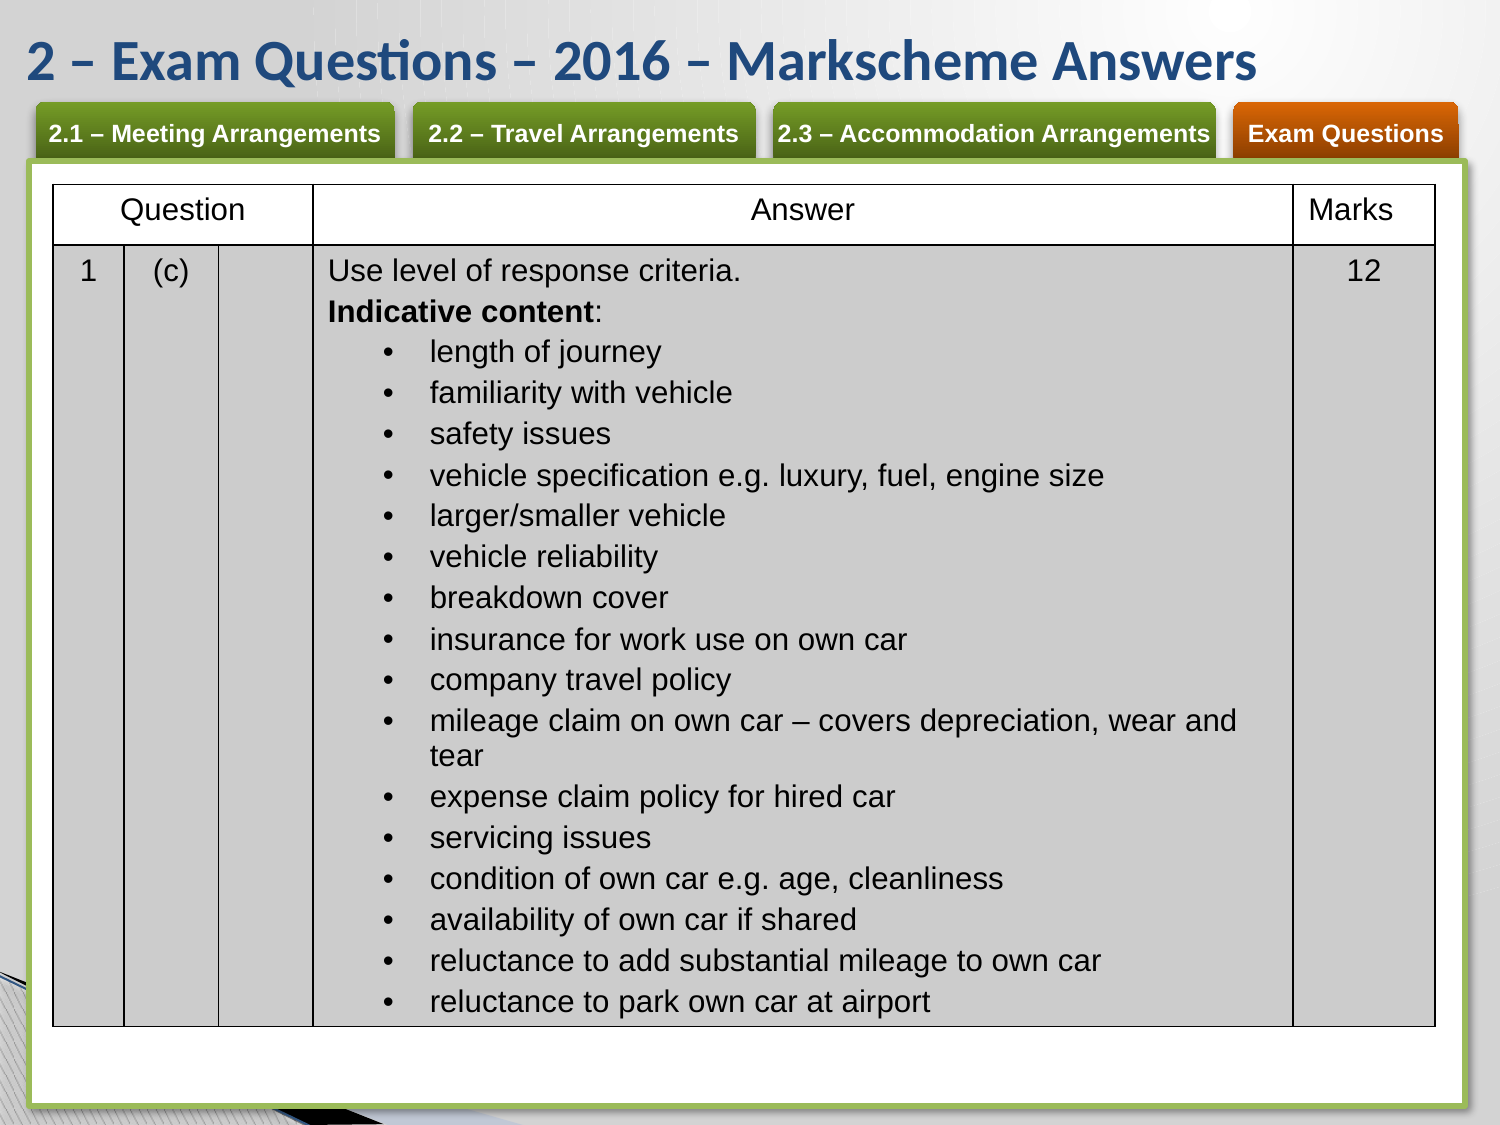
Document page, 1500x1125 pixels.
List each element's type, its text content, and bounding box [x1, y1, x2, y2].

table_cell Use level of response criteria. Indicative content: length of journey familiarity with vehicle safety issues vehicle specification e.g. luxury, fuel, engine size larger/smaller vehicle vehicle reliability breakdown cover insurance for work use on own car company travel policy mileage claim on own car – covers depreciation, wear and tear expense claim policy for hired car servicing issues condition of own car e.g. age, cleanliness availability of own car if shared reluctance to add substantial mileage to own car reluctance to park own car at airport [314, 246, 1292, 1026]
picture [281, 1114, 303, 1125]
table_cell 1 [54, 246, 123, 1026]
table_header Question [54, 185, 312, 244]
table_cell (c) [125, 246, 218, 1026]
table_cell 12 [1294, 246, 1434, 1026]
table_header Answer [314, 185, 1292, 244]
table_header Marks [1294, 185, 1434, 244]
title 2 – Exam Questions – 2016 – Markscheme Answers [11, 11, 1465, 102]
table_cell [219, 246, 312, 1026]
